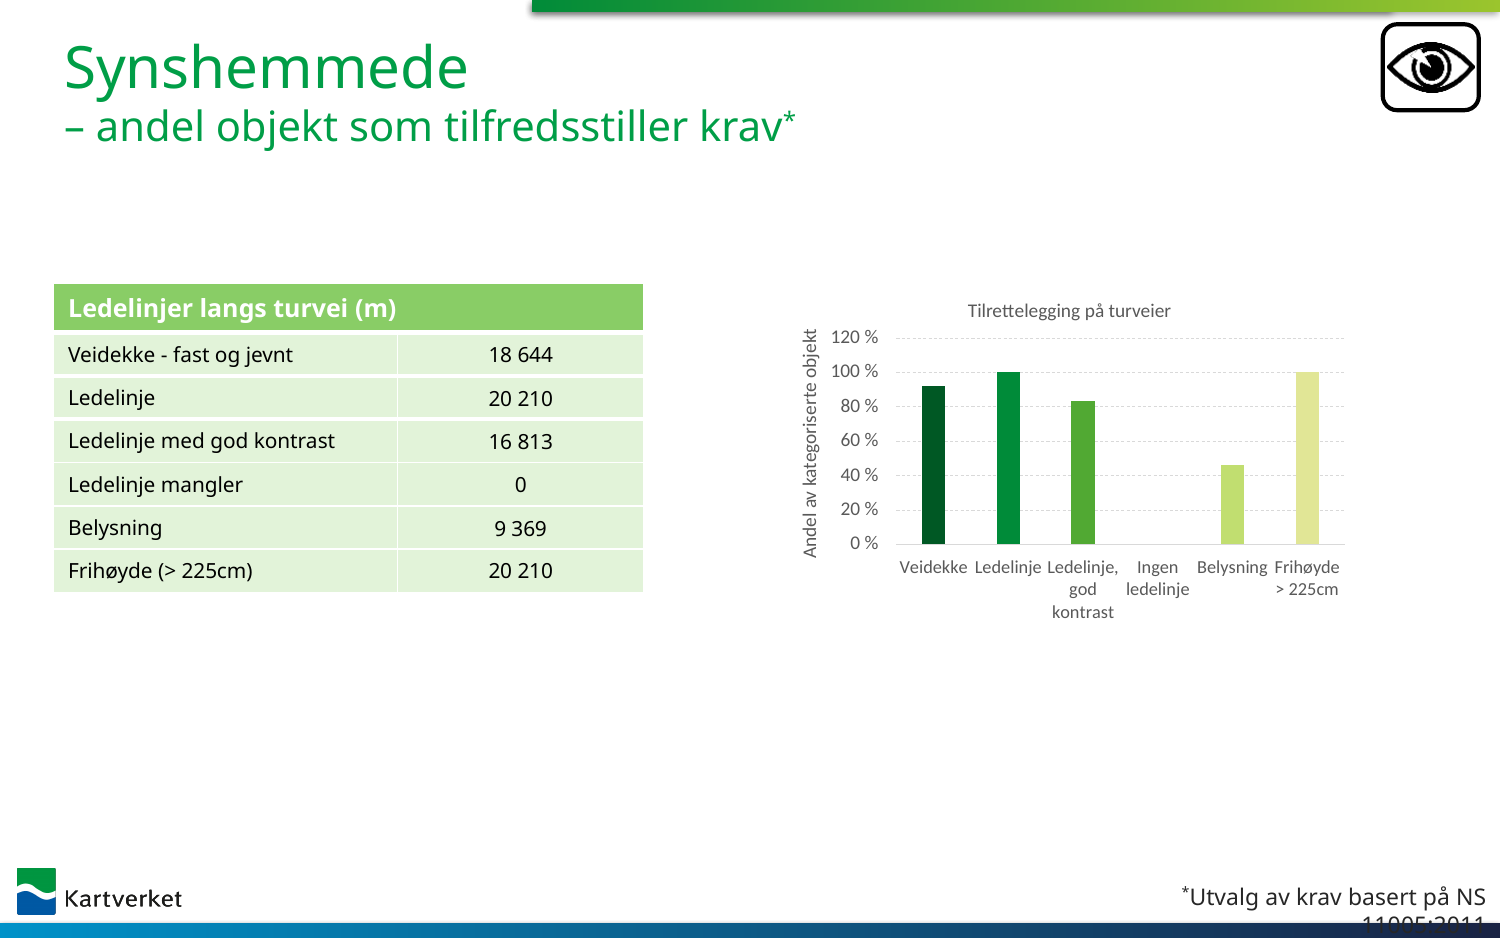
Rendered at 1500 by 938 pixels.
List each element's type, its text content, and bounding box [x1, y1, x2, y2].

table_cell Ledelinje mangler [54, 463, 397, 505]
table_cell Ledelinje med god kontrast [54, 421, 397, 462]
table_cell 0 [398, 463, 643, 505]
text_box *Utvalg av krav basert på NS 11005:2011 [1068, 873, 1500, 938]
table_cell 18 644 [398, 335, 643, 374]
picture [791, 291, 1348, 630]
table_cell Veidekke - fast og jevnt [54, 335, 397, 374]
table_cell Ledelinje [54, 378, 397, 417]
table_cell Belysning [54, 507, 397, 548]
text_box Synshemmede – andel objekt som tilfredsstiller krav* [49, 24, 1431, 158]
table_cell 20 210 [398, 378, 643, 417]
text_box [1382, 24, 1480, 111]
table_cell 9 369 [398, 507, 643, 548]
table_cell 16 813 [398, 421, 643, 462]
table_cell Frihøyde (> 225cm) [54, 550, 397, 592]
table_header Ledelinjer langs turvei (m) [54, 284, 643, 330]
table_cell 20 210 [398, 550, 643, 592]
